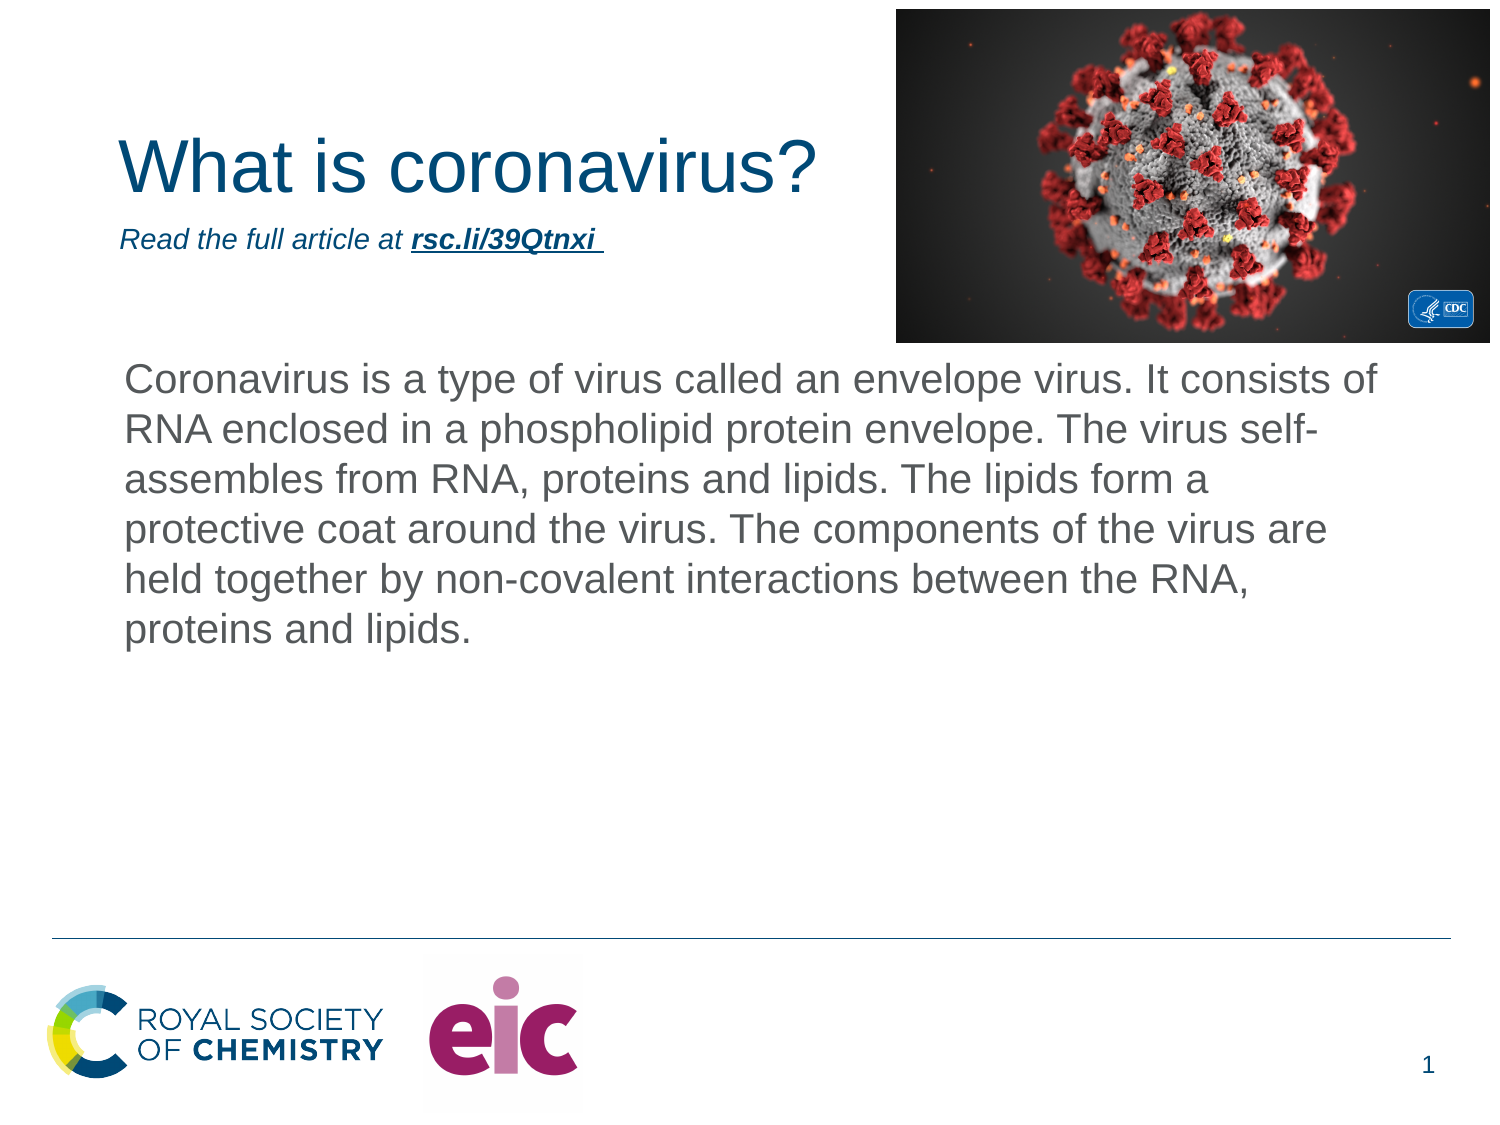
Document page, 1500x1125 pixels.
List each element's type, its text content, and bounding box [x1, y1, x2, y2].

slide_number 1 [1113, 1033, 1451, 1094]
picture [896, 9, 1490, 343]
picture [0, 938, 583, 1125]
title What is coronavirus? [103, 59, 896, 278]
text_box Read the full article at rsc.li/39Qtnxi [104, 213, 896, 263]
list Coronavirus is a type of virus called an envelope virus. It consists of RNA enclosed in a phospholipid protein envelope. The virus self-assembles from RNA, proteins and lipids. The lipids form a protective coat around the virus. The components of the virus are held together by non-covalent interactions between the RNA, proteins and lipids. [109, 344, 1417, 833]
